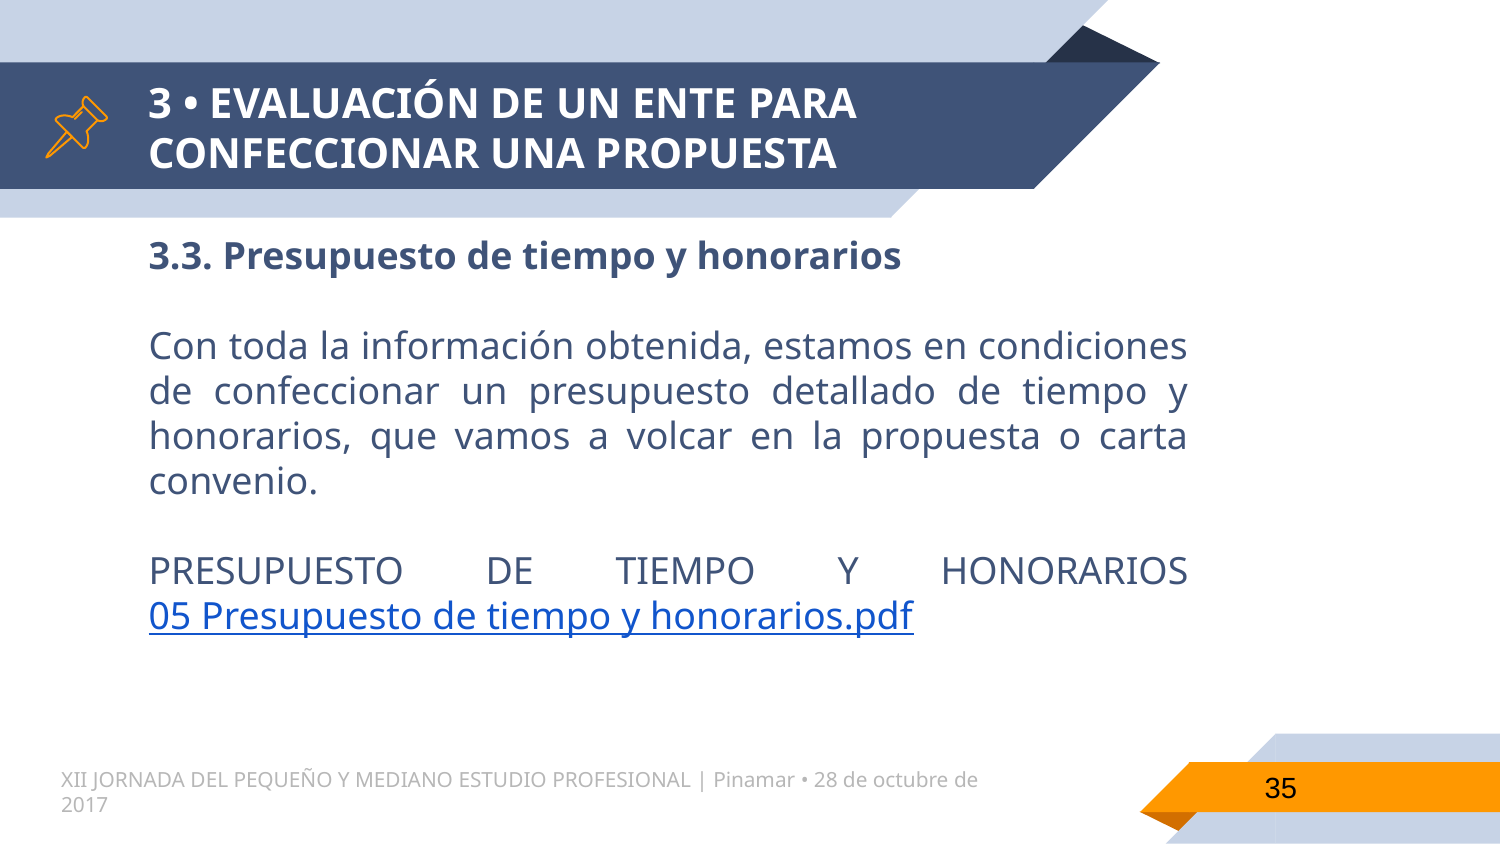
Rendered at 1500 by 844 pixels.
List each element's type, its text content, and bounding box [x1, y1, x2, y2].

slide_number 35 [1249, 760, 1494, 813]
title 3 • EVALUACIÓN DE UN ENTE PARA CONFECCIONAR UNA PROPUESTA [133, 64, 1101, 190]
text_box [46, 96, 108, 158]
text_box 3.3. Presupuesto de tiempo y honorarios Con toda la información obtenida, estamos en condiciones de confeccionar un presupuesto detallado de tiempo y honorarios, que vamos a volcar en la propuesta o carta convenio. PRESUPUESTO DE TIEMPO Y HONORARIOS 05 Presupuesto de tiempo y honorarios.pdf [133, 217, 1204, 791]
